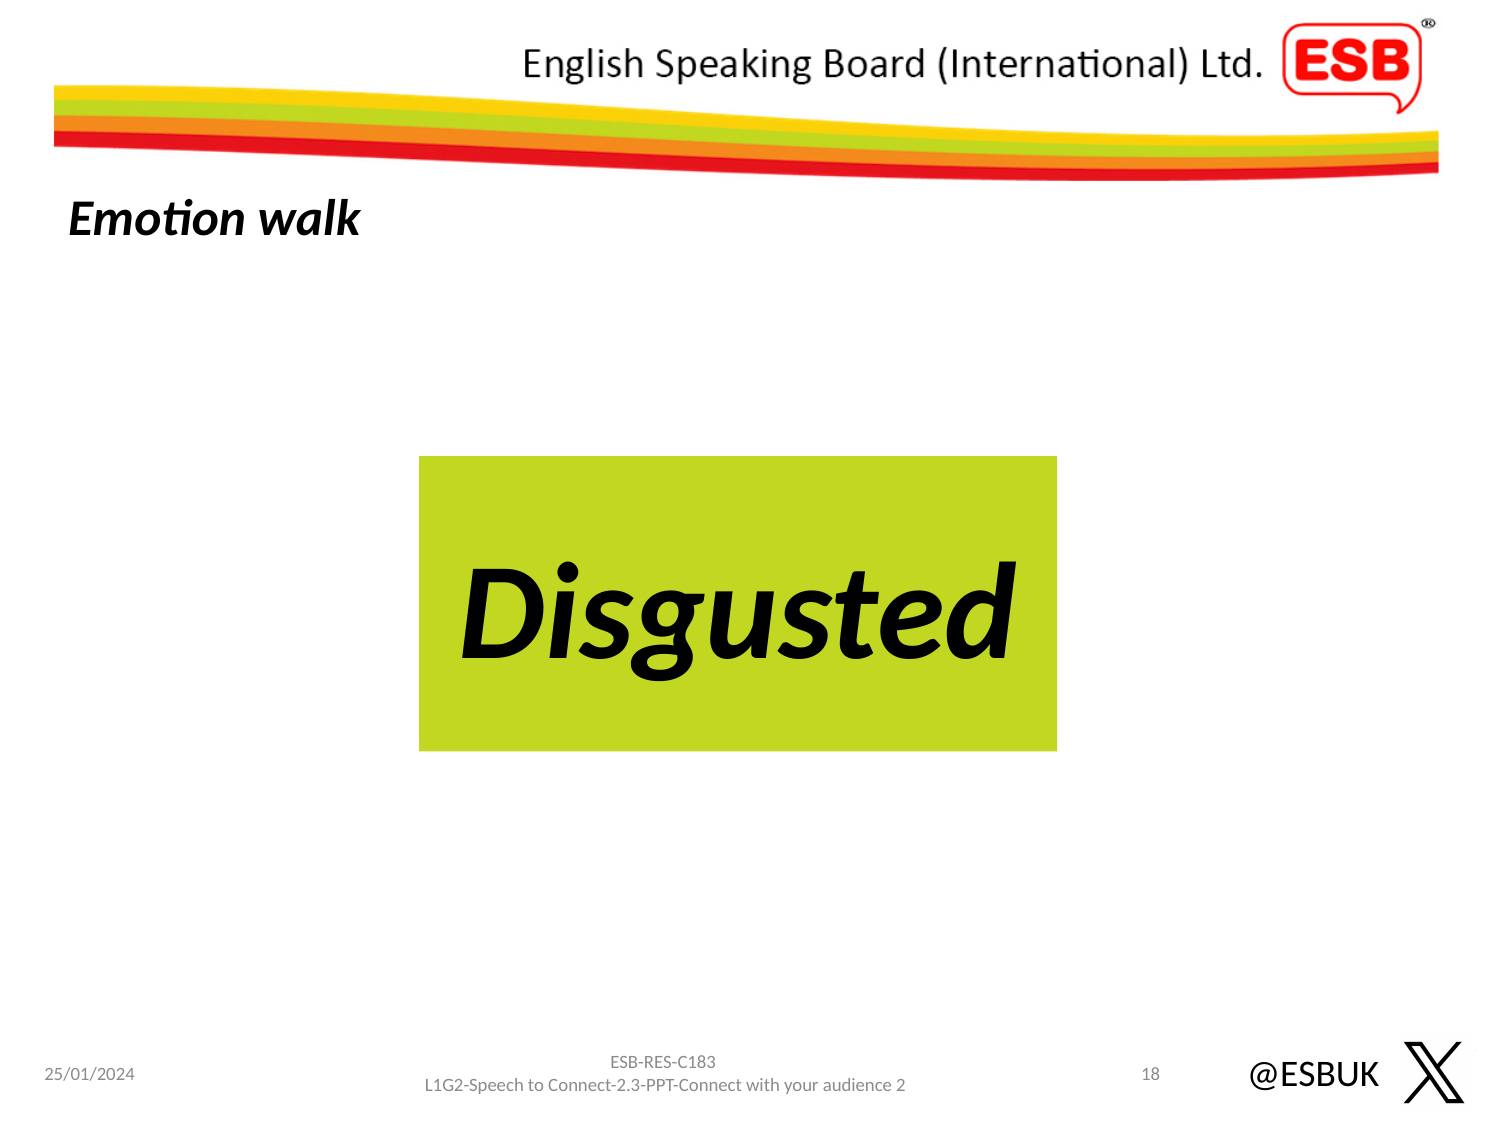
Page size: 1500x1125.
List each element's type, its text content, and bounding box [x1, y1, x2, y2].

title Emotion walk [53, 183, 1347, 255]
footer ESB-RES-C183 L1G2-Speech to Connect-2.3-PPT-Connect with your audience 2 [395, 1042, 930, 1103]
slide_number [29, 1042, 367, 1103]
picture [1395, 1029, 1476, 1116]
text_box Disgusted [418, 455, 1058, 753]
slide_number 18 [930, 1042, 1176, 1103]
picture [0, 0, 1500, 189]
